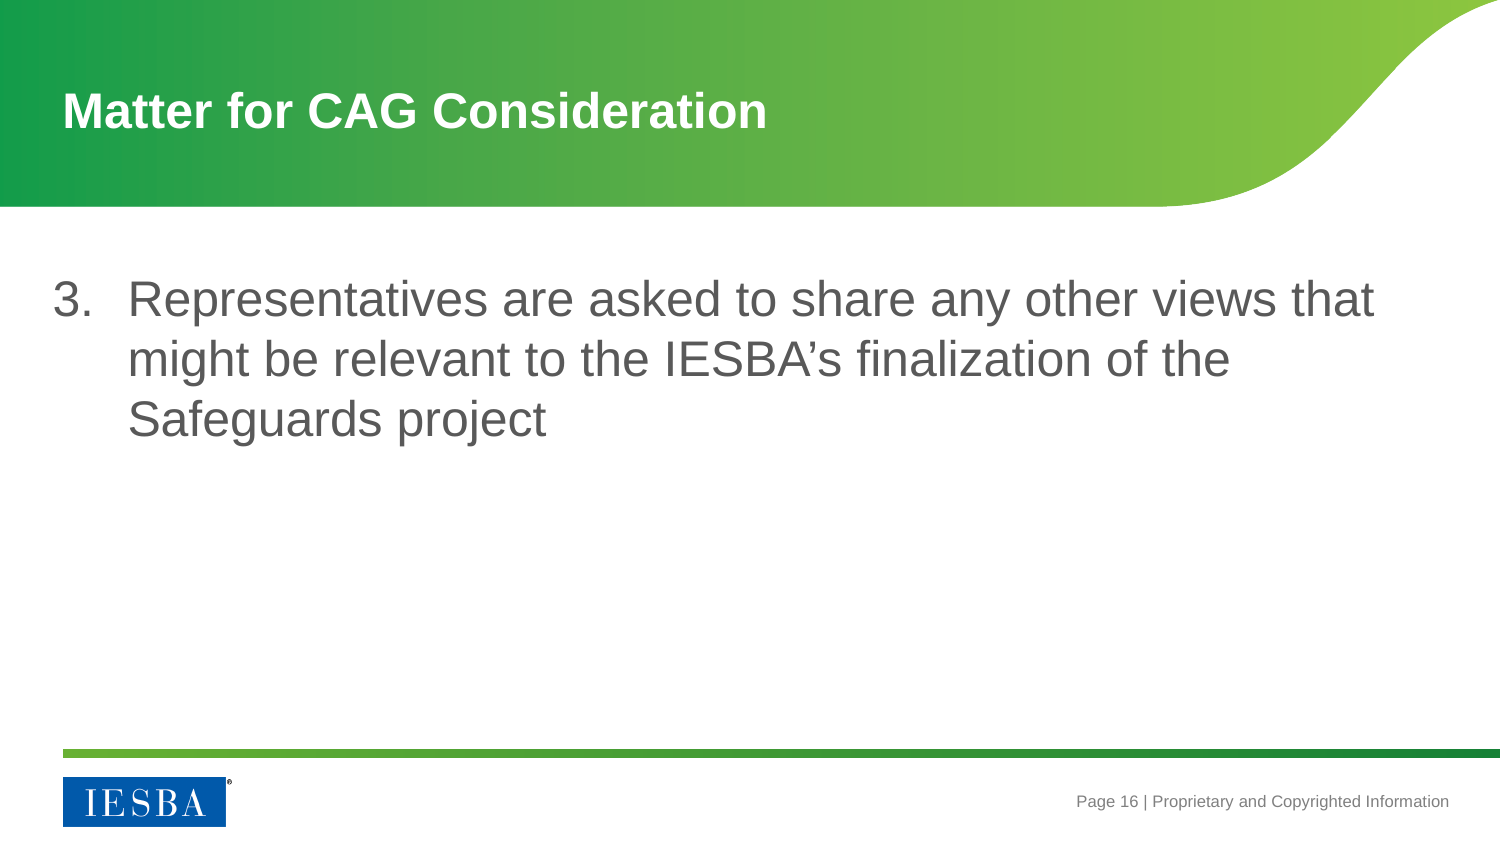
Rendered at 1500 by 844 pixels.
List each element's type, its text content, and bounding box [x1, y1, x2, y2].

list Representatives are asked to share any other views that might be relevant to the IESBA’s finalization of the Safeguards project [37, 259, 1463, 762]
picture [0, 0, 1500, 207]
title Matter for CAG Consideration [62, 75, 1300, 142]
picture [63, 777, 232, 827]
